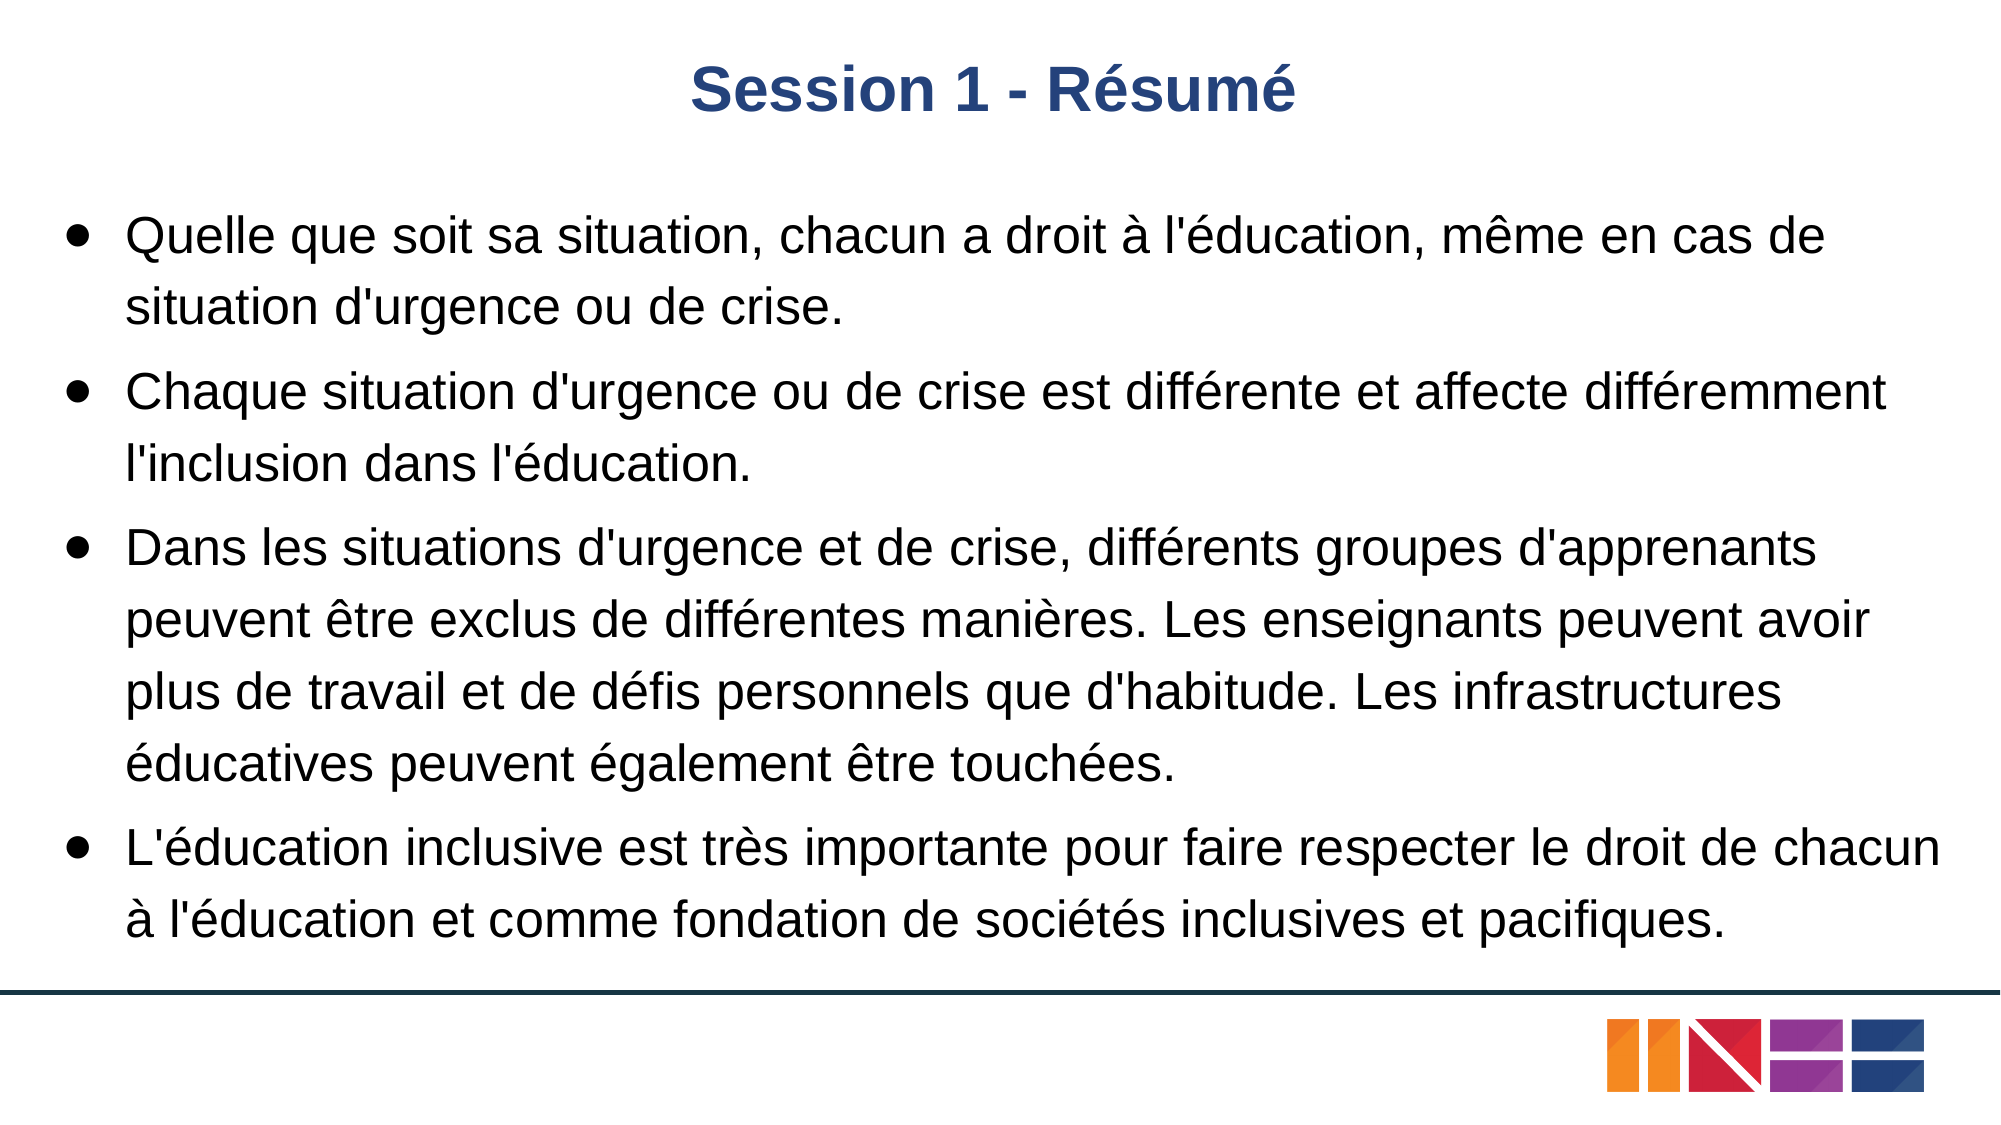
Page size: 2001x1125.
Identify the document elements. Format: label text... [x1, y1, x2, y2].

picture [1607, 1019, 1924, 1092]
text_box [575, 160, 1980, 1017]
title Session 1 - Résumé [31, 28, 1957, 145]
list Quelle que soit sa situation, chacun a droit à l'éducation, même en cas de situation d'urgence ou de crise. Chaque situation d'urgence ou de crise est différente et affecte différemment l'inclusion dans l'éducation. Dans les situations d'urgence et de crise, différents groupes d'apprenants peuvent être exclus de différentes manières. Les enseignants peuvent avoir plus de travail et de défis personnels que d'habitude. Les infrastructures éducatives peuvent également être touchées. L'éducation inclusive est très importante pour faire respecter le droit de chacun à l'éducation et comme fondation de sociétés inclusives et pacifiques. [31, 172, 1971, 985]
